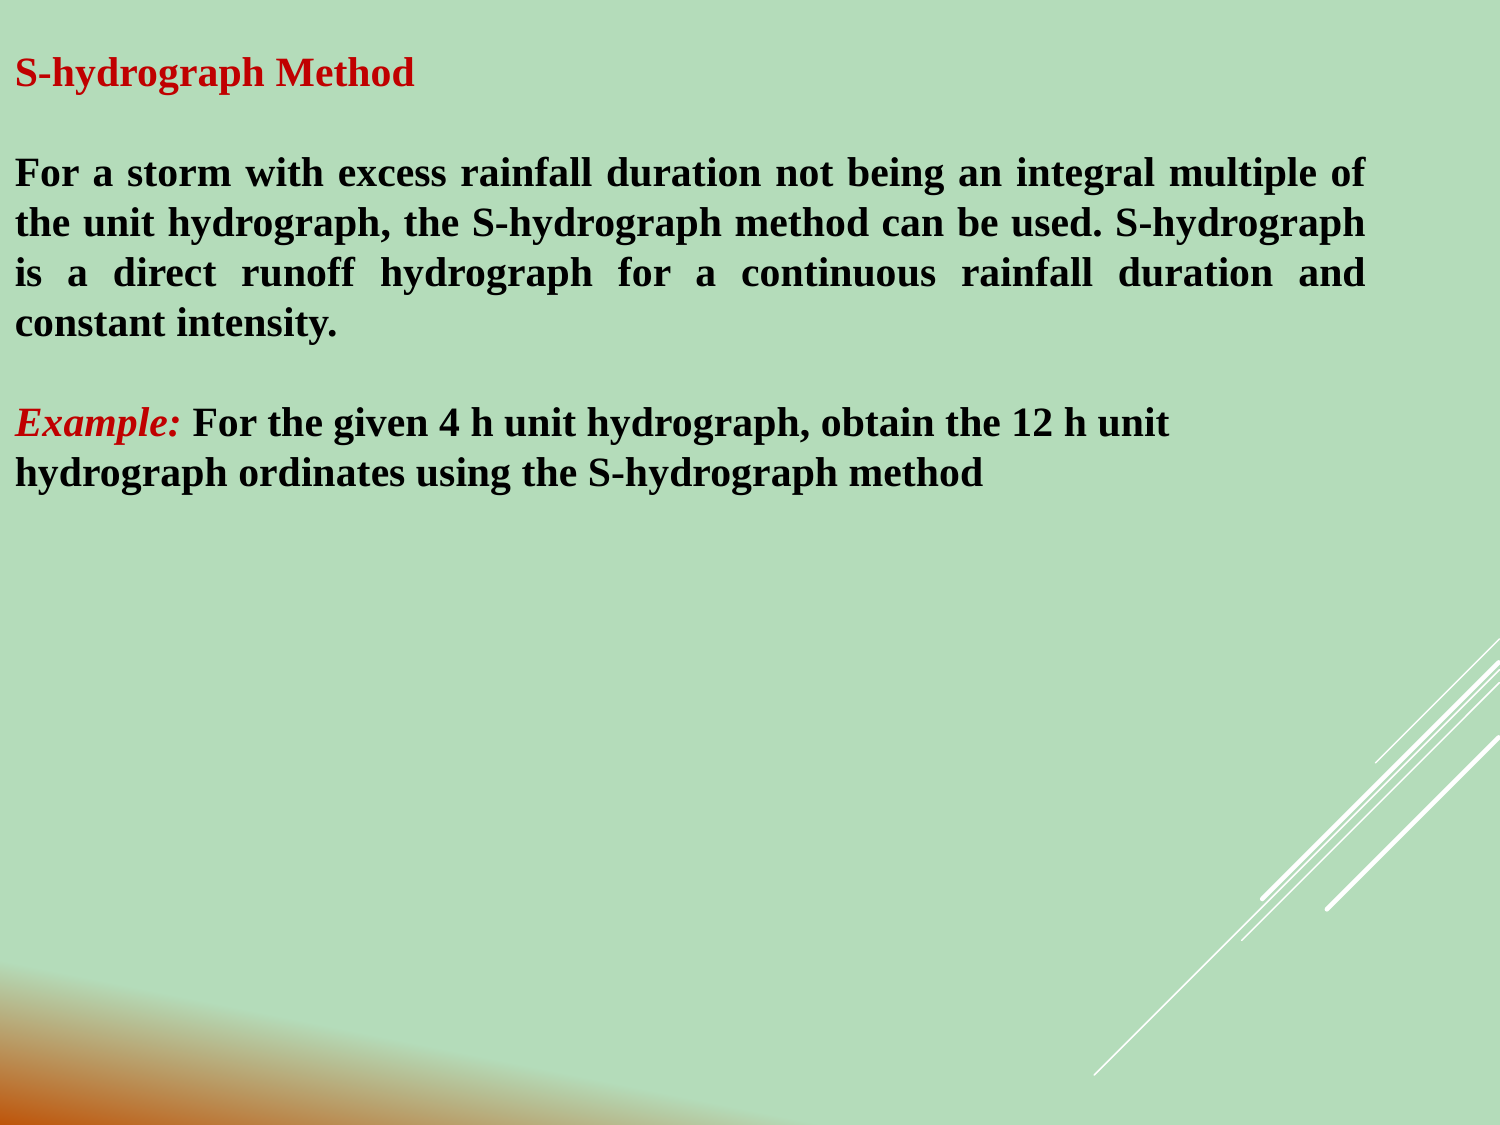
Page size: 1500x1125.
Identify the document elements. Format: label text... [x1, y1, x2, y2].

text_box S-hydrograph Method For a storm with excess rainfall duration not being an integral multiple of the unit hydrograph, the S-hydrograph method can be used. S-hydrograph is a direct runoff hydrograph for a continuous rainfall duration and constant intensity. [0, 37, 1382, 353]
text_box Example: For the given 4 h unit hydrograph, obtain the 12 h unit hydrograph ordinates using the S-hydrograph method [0, 386, 1408, 502]
